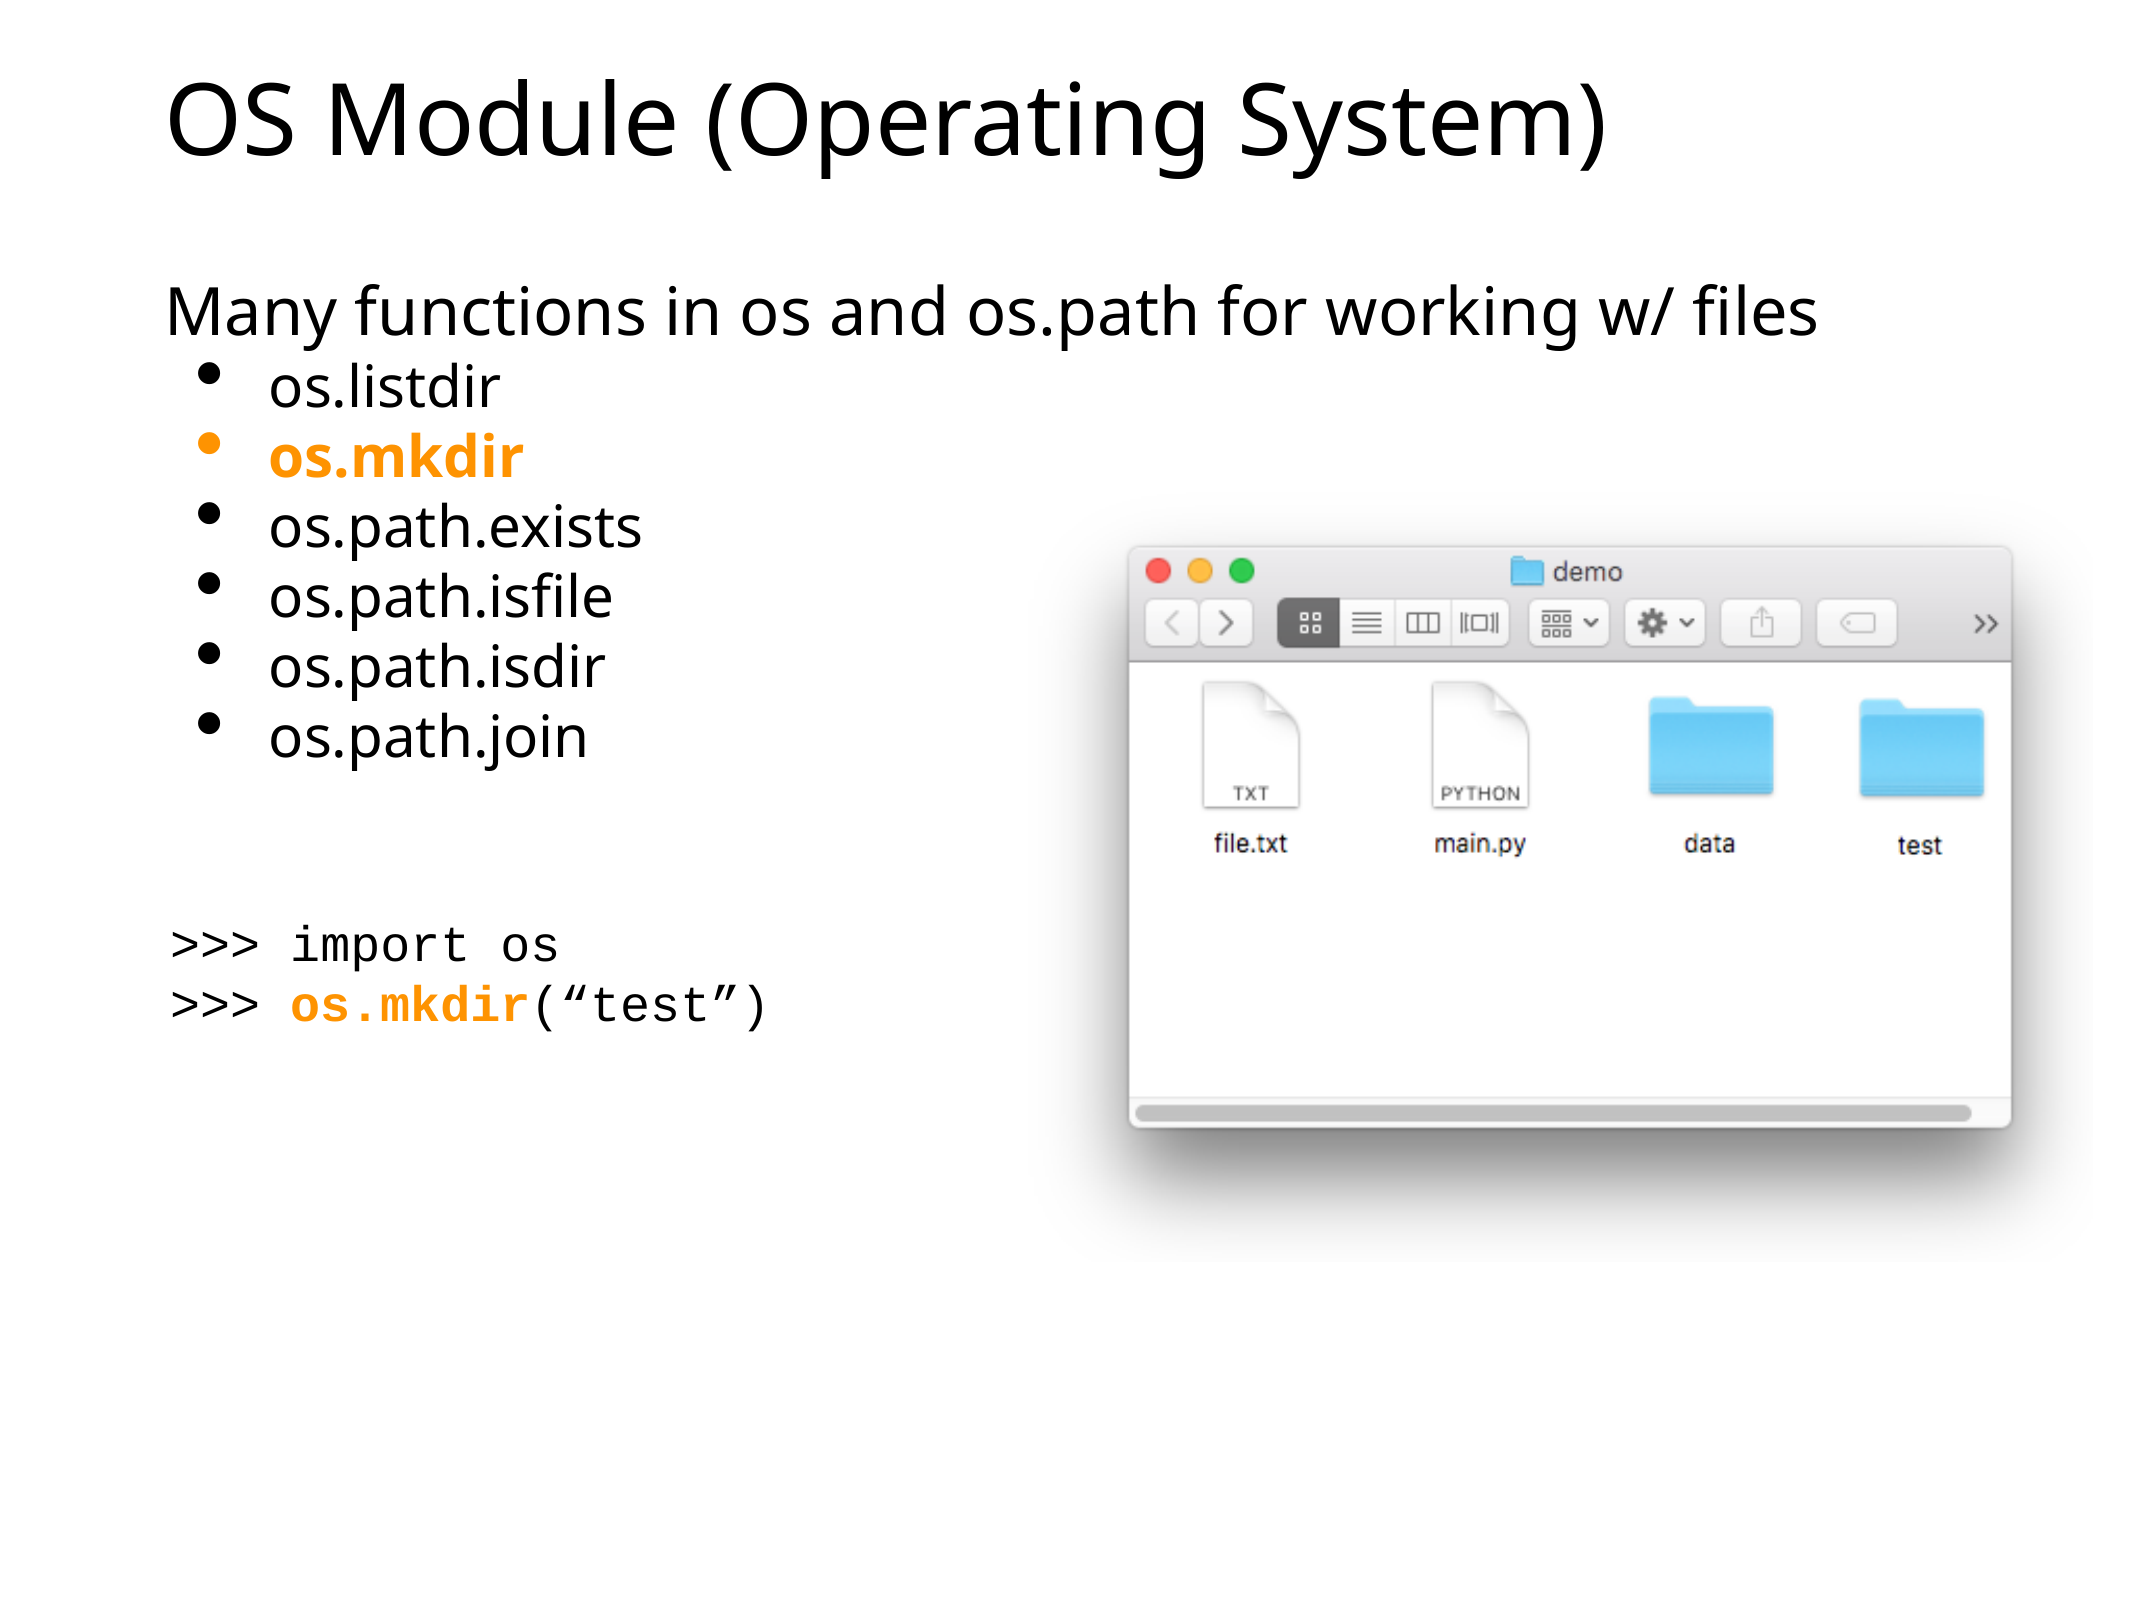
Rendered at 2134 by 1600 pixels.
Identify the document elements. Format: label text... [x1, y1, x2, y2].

text_box >>> import os >>> os.mkdir(“test”) [161, 903, 779, 1040]
title OS Module (Operating System) [155, 41, 1978, 191]
picture [990, 425, 2093, 1262]
list Many functions in os and os.path for working w/ files os.listdir os.mkdir os.path.exists os.path.isfile os.path.isdir os.path.join [155, 259, 1978, 801]
